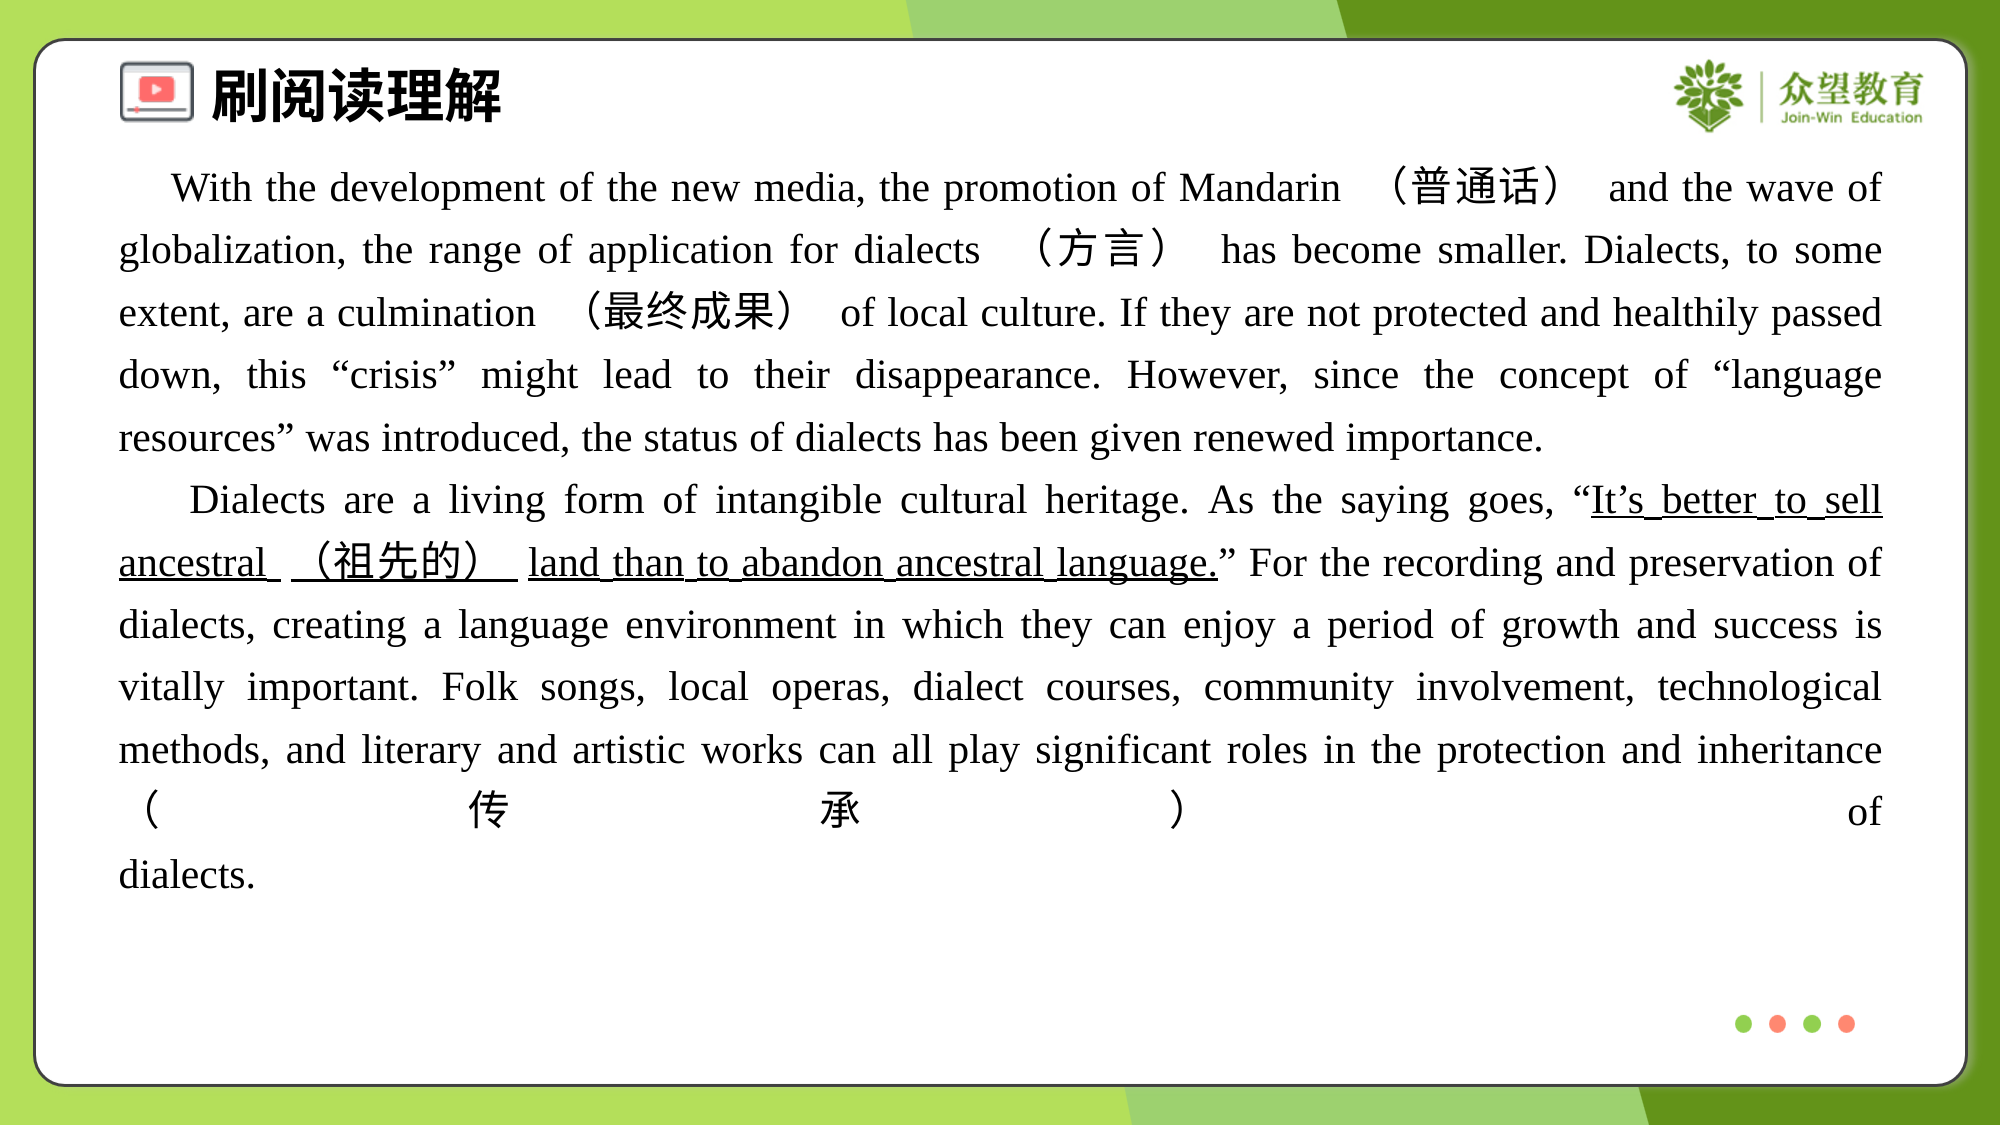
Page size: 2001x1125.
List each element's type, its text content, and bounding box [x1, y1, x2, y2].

text_box With the development of the new media, the promotion of Mandarin （普通话） and the wave of globalization, the range of application for dialects （方言） has become smaller. Dialects, to some extent, are a culmination （最终成果） of local culture. If they are not protected and healthily passed down, this “crisis” might lead to their disappearance. However, since the concept of “language resources” was introduced, the status of dialects has been given renewed importance. Dialects are a living form of intangible cultural heritage. As the saying goes, “It’s better to sell ancestral （祖先的） land than to abandon ancestral language.” For the recording and preservation of dialects, creating a language environment in which they can enjoy a period of growth and success is vitally important. Folk songs, local operas, dialect courses, community involvement, technological methods, and literary and artistic works can all play significant roles in the protection and inheritance （传承） of dialects.#2 [118, 146, 1883, 891]
picture [0, 0, 2000, 1125]
